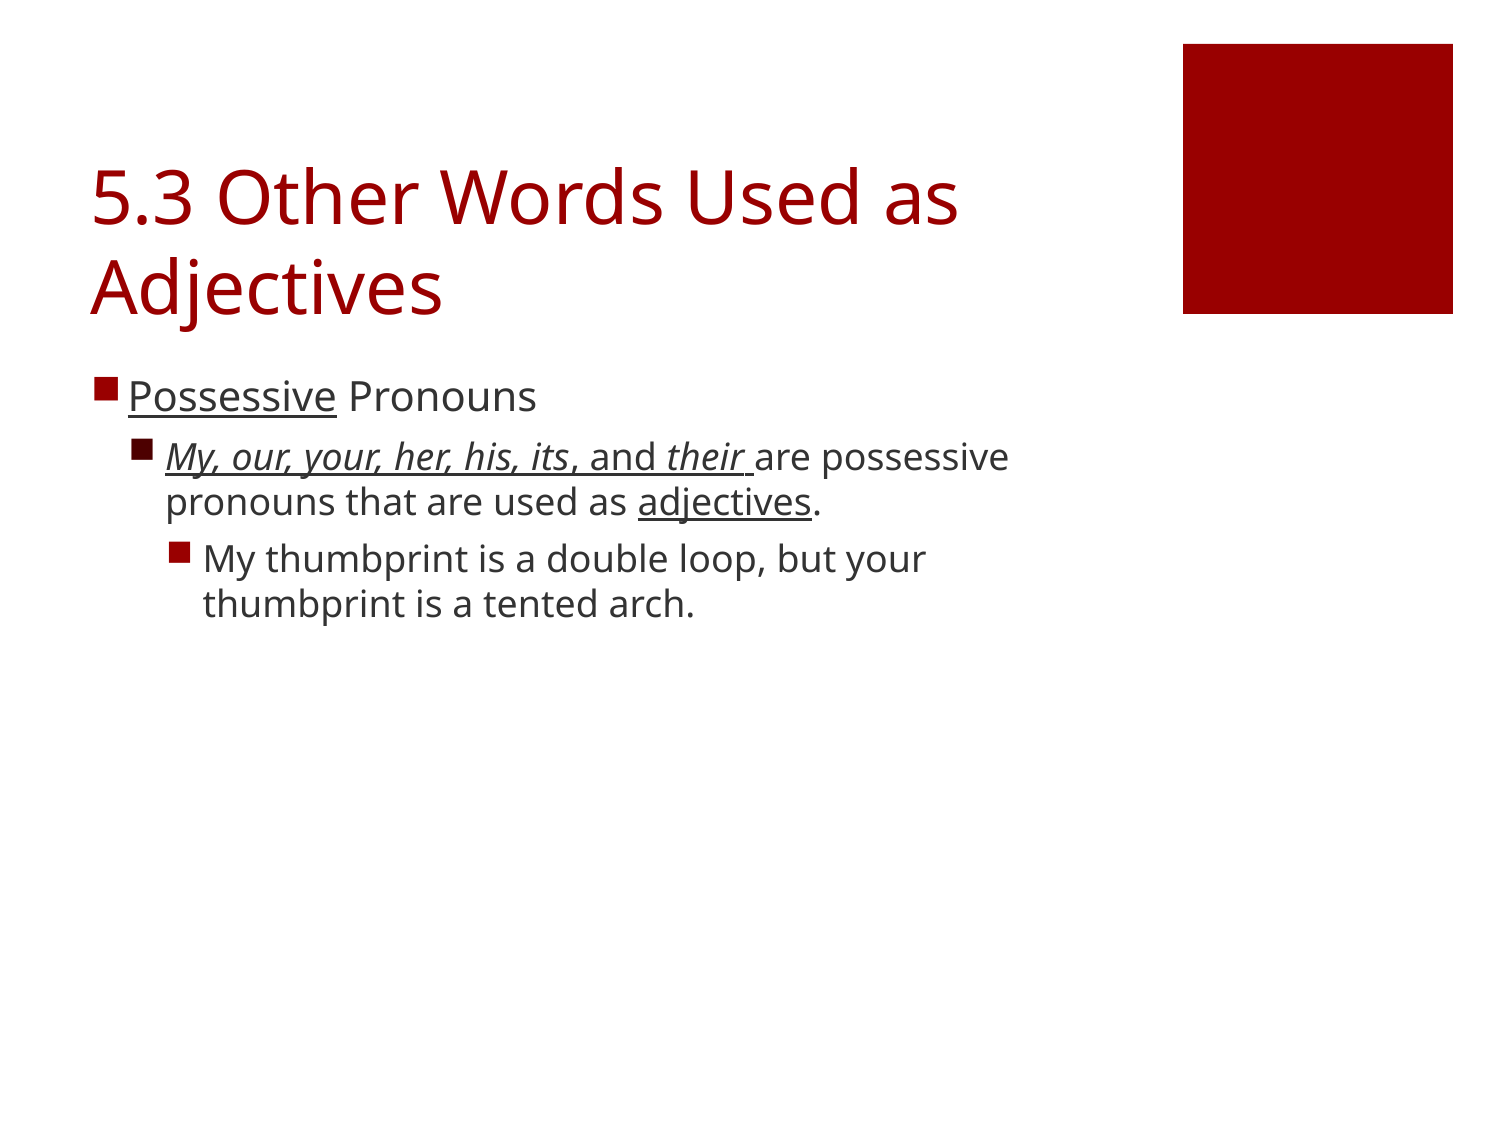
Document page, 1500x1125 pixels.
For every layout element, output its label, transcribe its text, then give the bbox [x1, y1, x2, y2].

list Possessive Pronouns My, our, your, her, his, its, and their are possessive pronouns that are used as adjectives. My thumbprint is a double loop, but your thumbprint is a tented arch. [75, 362, 1143, 1005]
title 5.3 Other Words Used as Adjectives [75, 149, 1143, 338]
